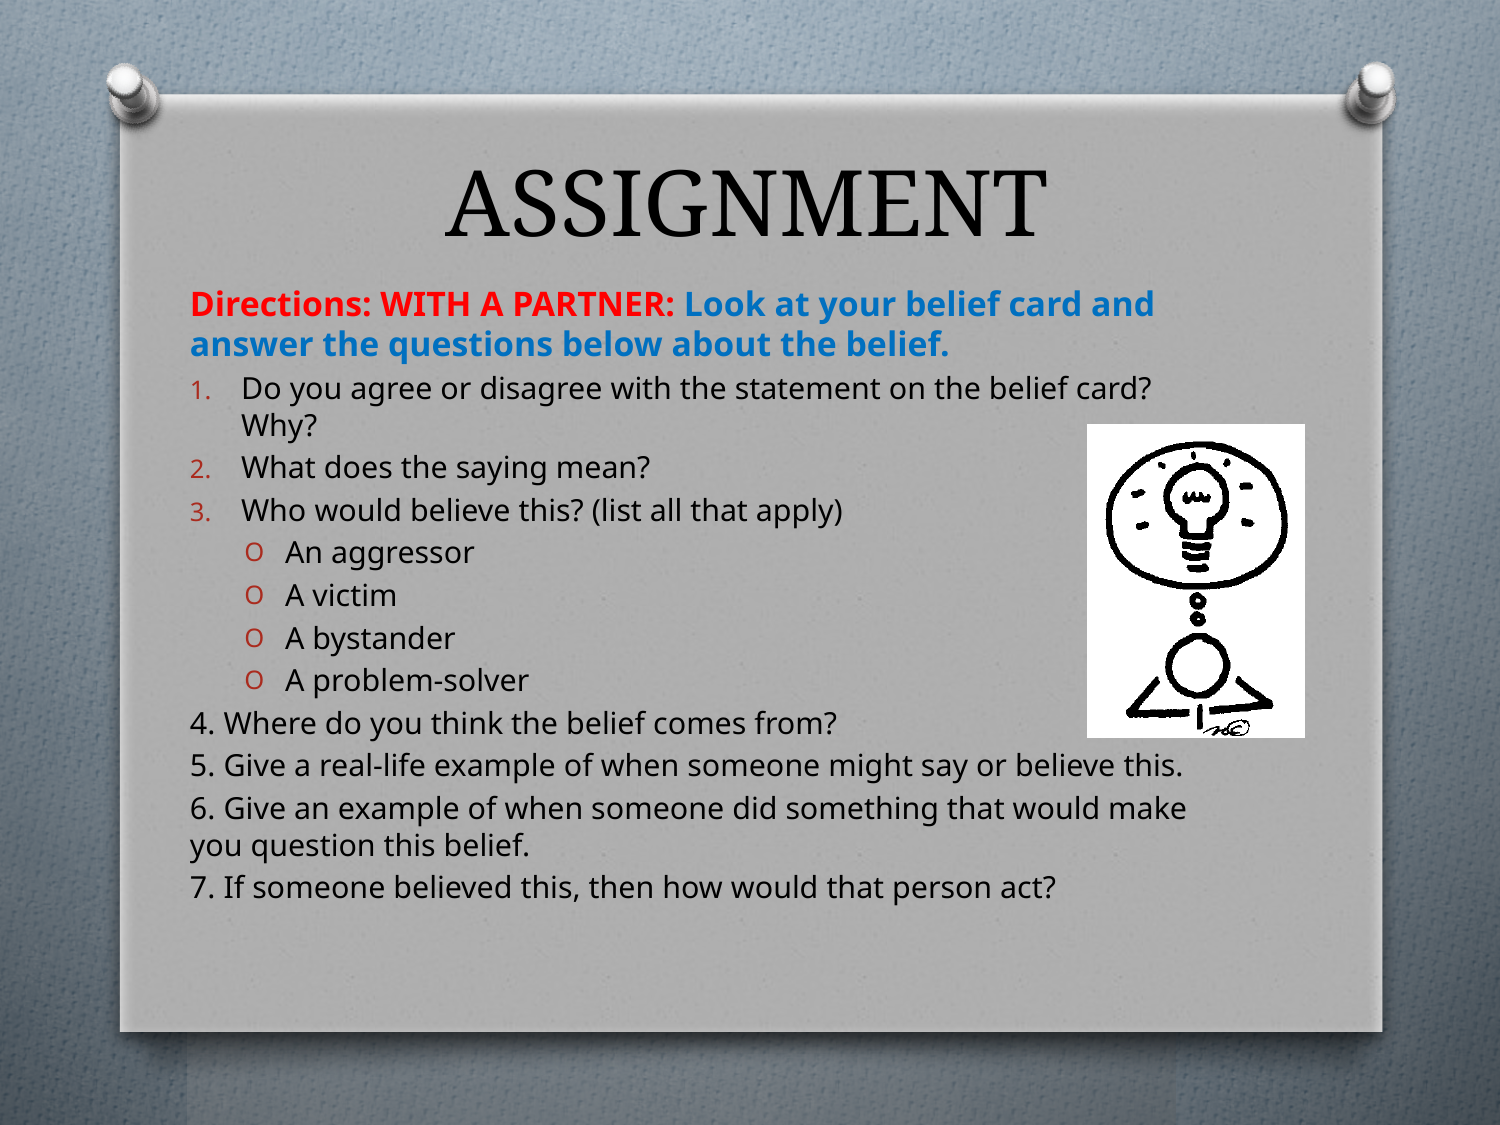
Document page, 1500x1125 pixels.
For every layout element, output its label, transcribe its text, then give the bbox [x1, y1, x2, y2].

list Directions: WITH A PARTNER: Look at your belief card and answer the questions below about the belief. Do you agree or disagree with the statement on the belief card? Why? What does the saying mean? Who would believe this? (list all that apply) An aggressor A victim A bystander A problem-solver 4. Where do you think the belief comes from? 5. Give a real-life example of when someone might say or believe this. 6. Give an example of when someone did something that would make you question this belief. 7. If someone believed this, then how would that person act? [174, 275, 1204, 950]
picture [1087, 424, 1305, 738]
title ASSIGNMENT [174, 135, 1321, 265]
picture [75, 29, 198, 153]
picture [1317, 35, 1439, 156]
